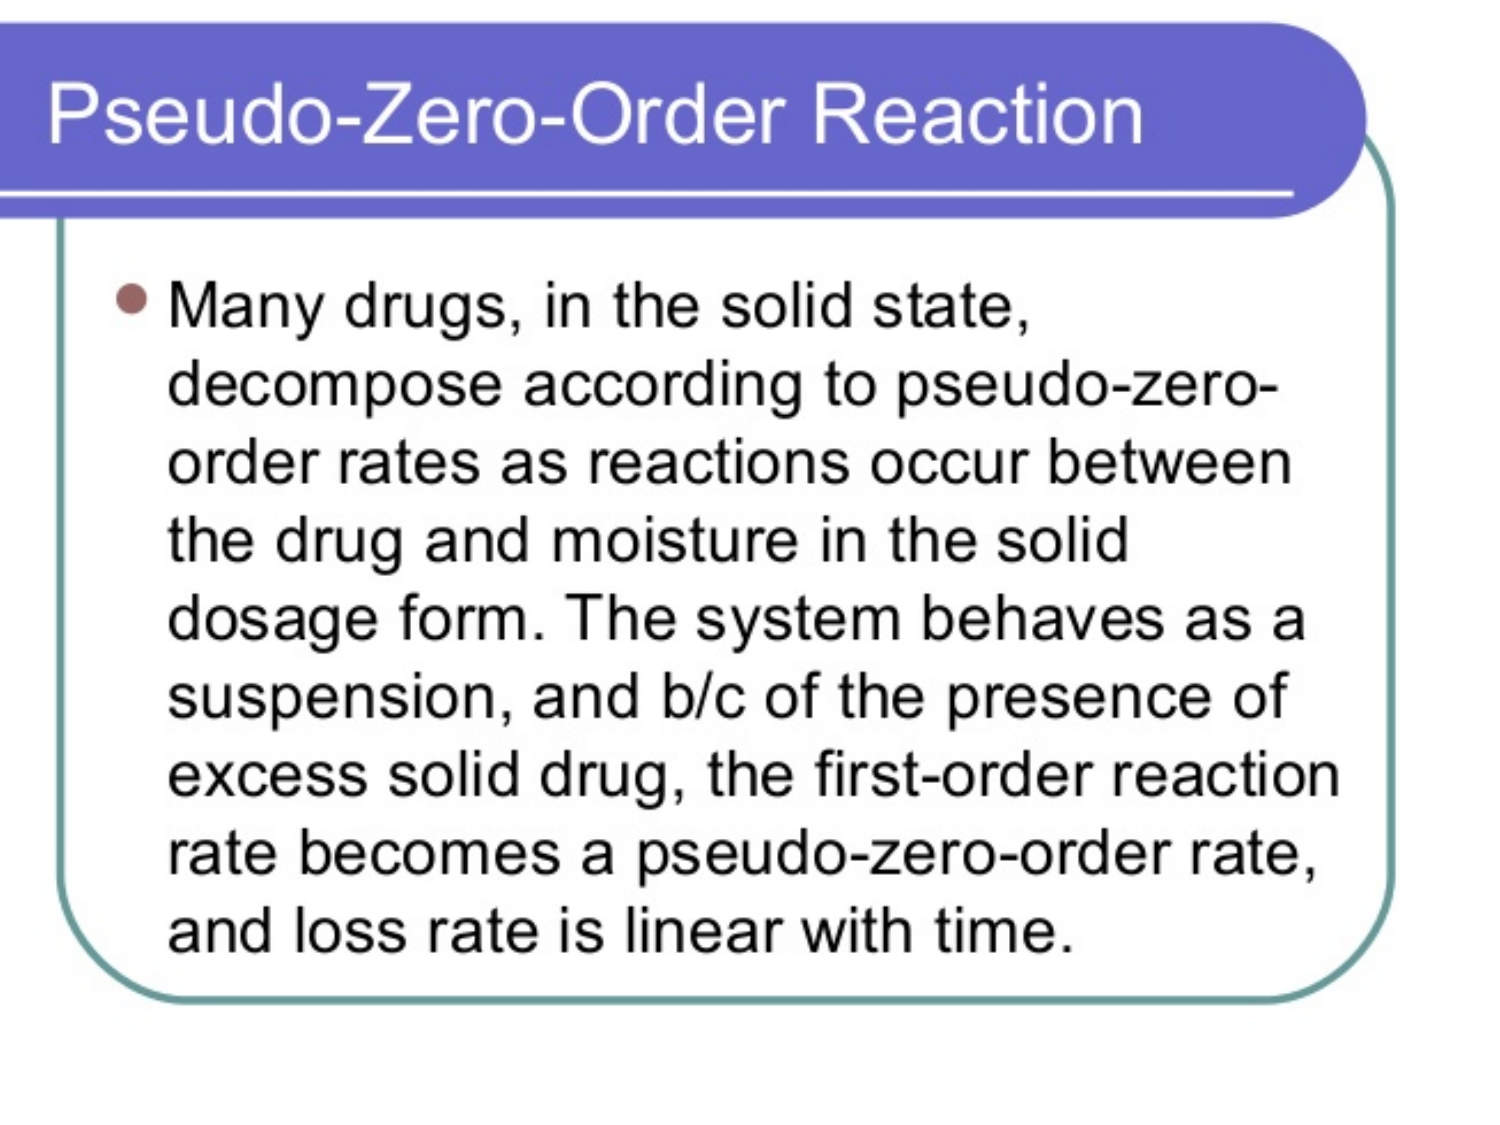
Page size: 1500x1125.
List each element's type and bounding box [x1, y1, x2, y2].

text_box [0, 0, 1465, 1100]
